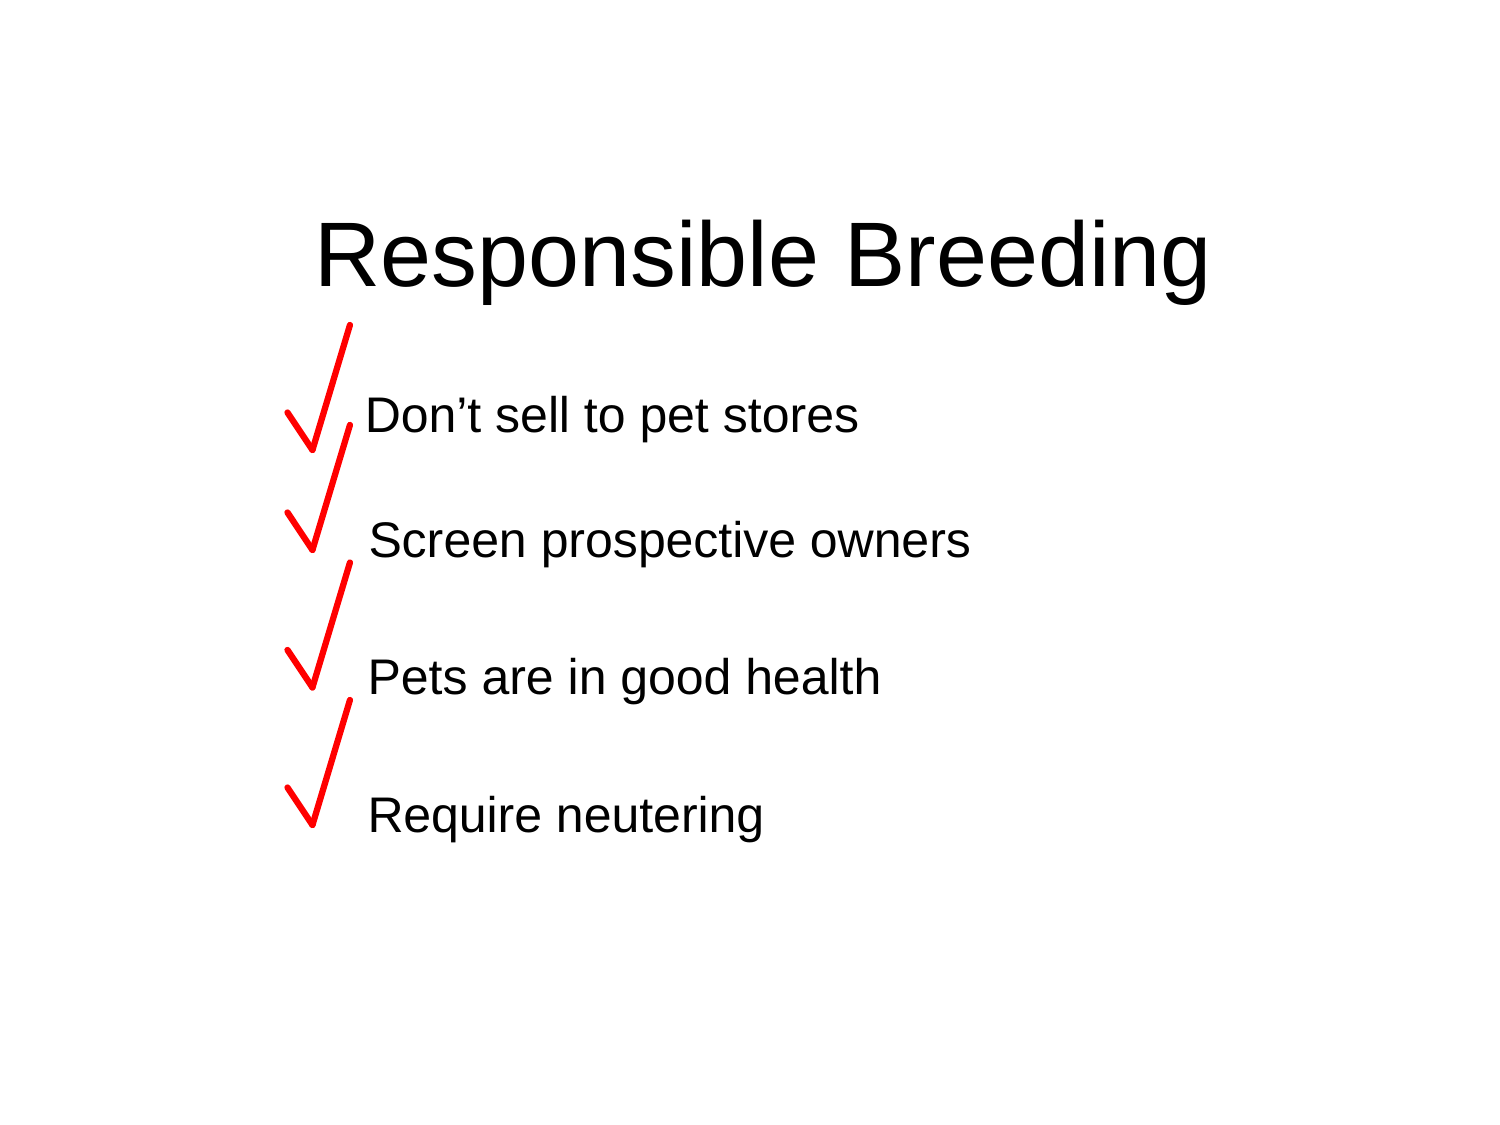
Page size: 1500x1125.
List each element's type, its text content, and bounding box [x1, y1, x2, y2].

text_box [312, 324, 351, 424]
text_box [287, 649, 307, 688]
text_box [287, 787, 307, 826]
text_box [287, 512, 307, 551]
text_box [312, 562, 351, 688]
text_box Require neutering [352, 774, 780, 850]
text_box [287, 412, 307, 451]
text_box Screen prospective owners [353, 499, 987, 575]
text_box Pets are in good health [353, 637, 897, 713]
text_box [312, 424, 351, 551]
text_box Don’t sell to pet stores [354, 374, 1100, 450]
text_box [312, 699, 351, 826]
text_box Responsible Breeding [300, 187, 1250, 313]
